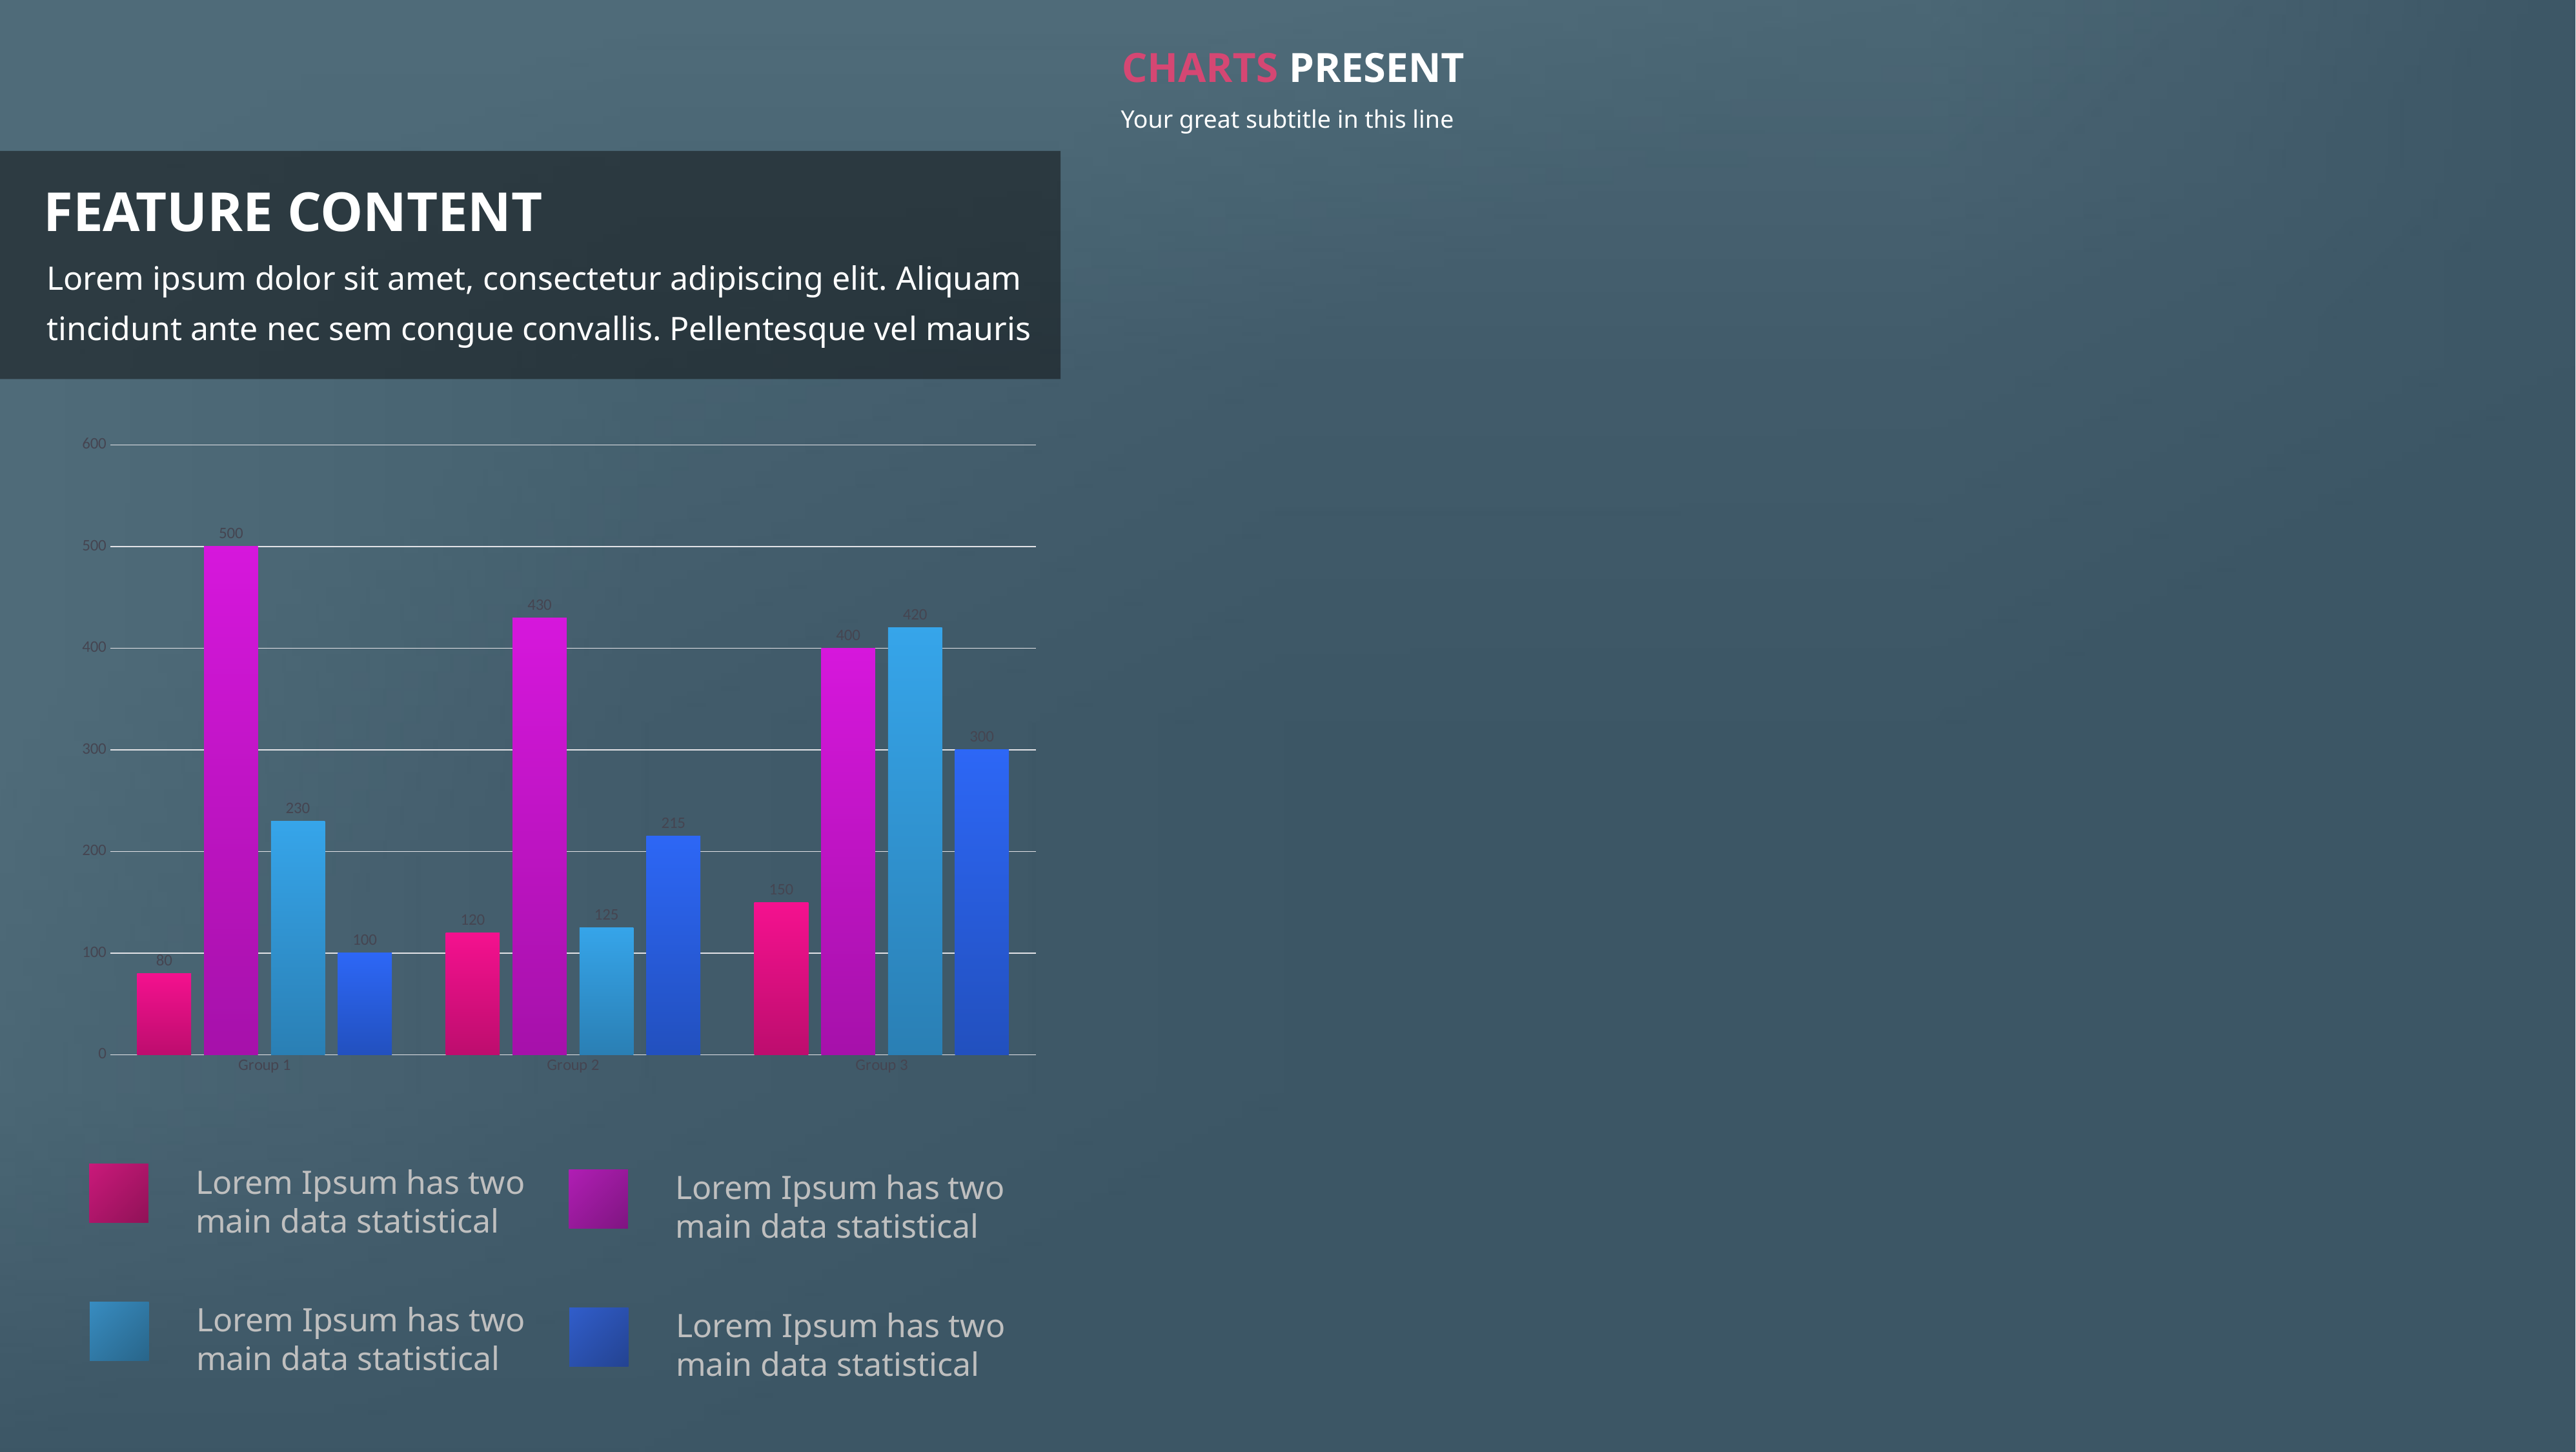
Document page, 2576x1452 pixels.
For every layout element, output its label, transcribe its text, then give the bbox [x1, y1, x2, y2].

text_box [88, 1300, 150, 1362]
text_box [567, 1168, 629, 1230]
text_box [803, 32, 1783, 146]
text_box Lorem Ipsum has two main data statistical [653, 1293, 1061, 1395]
text_box Lorem Ipsum has two main data statistical [652, 1155, 1060, 1256]
chart [48, 431, 1061, 1120]
text_box [88, 1162, 150, 1224]
picture [0, 0, 2576, 1452]
text_box Lorem Ipsum has two main data statistical [173, 1287, 594, 1389]
text_box [568, 1306, 630, 1368]
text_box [0, 150, 1061, 379]
text_box Lorem Ipsum has two main data statistical [172, 1149, 594, 1251]
